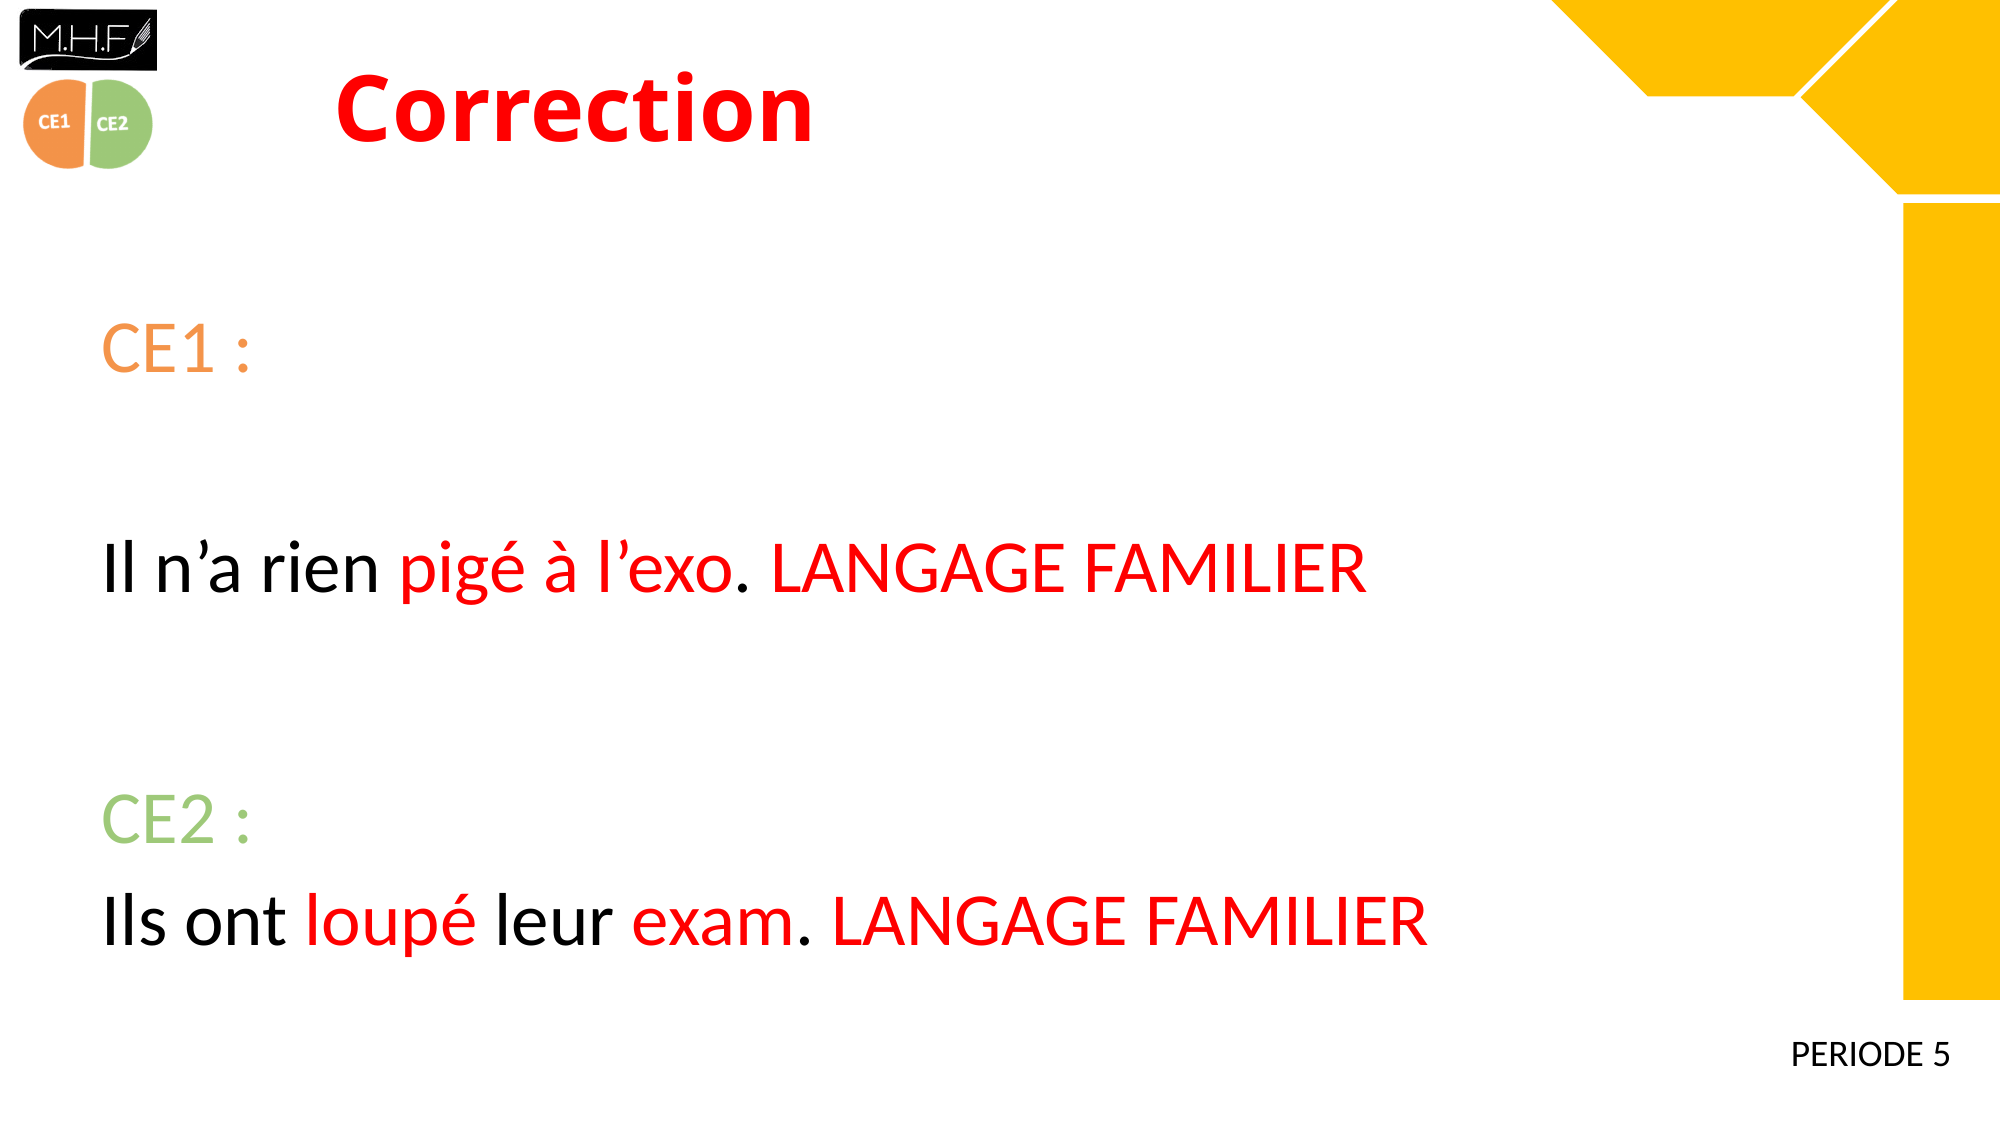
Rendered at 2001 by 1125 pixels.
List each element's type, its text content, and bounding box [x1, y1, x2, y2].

picture [1, 7, 177, 207]
title Correction [318, 3, 1865, 221]
text_box [1549, 0, 1892, 98]
text_box [1799, 0, 2000, 196]
text_box [1902, 202, 2000, 1001]
list CE1 : Il n’a rien pigé à l’exo. LANGAGE FAMILIER CE2 : Ils ont loupé leur exam. LANGAGE FAMILIER [86, 300, 1748, 1015]
text_box PERIODE 5 [1362, 1021, 1967, 1125]
